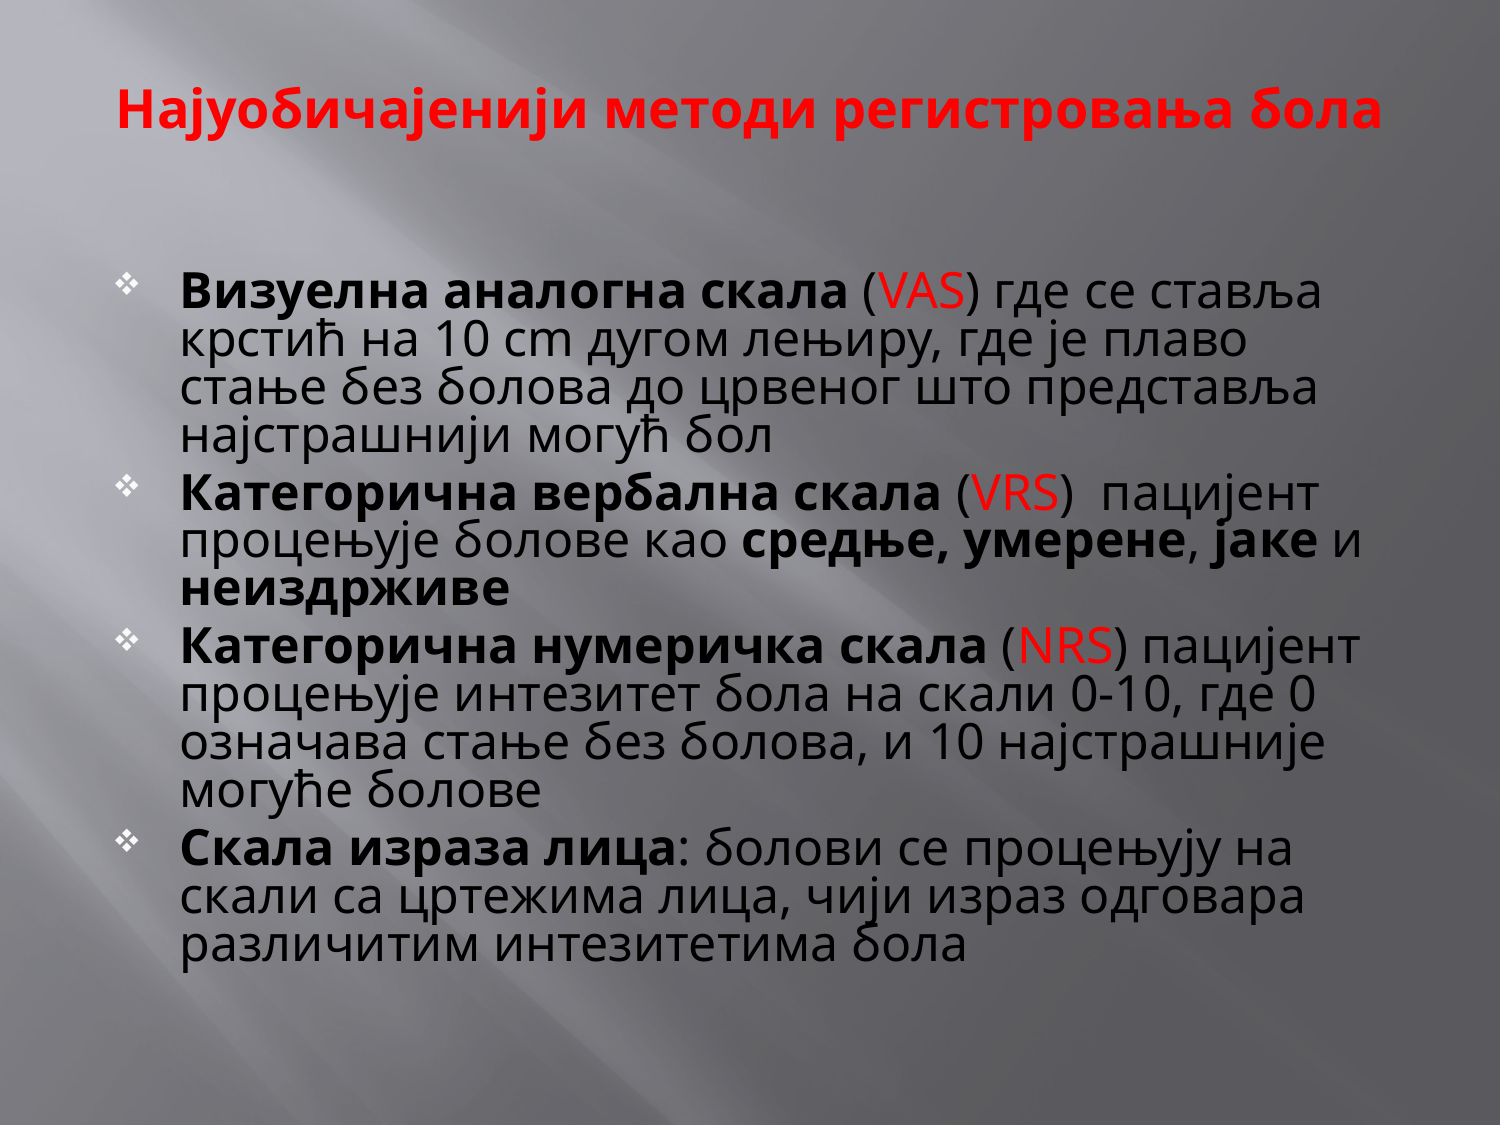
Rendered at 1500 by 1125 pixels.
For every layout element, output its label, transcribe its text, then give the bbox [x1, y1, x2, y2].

list Визуелна аналогна скала (VAS) где се ставља крстић на 10 cm дугом лењиру, где је плаво стање без болова до црвеног што представља најстрашнији могућ бол Категорична вербална скала (VRS) пацијент процењује болове као средње, умерене, јаке и неиздрживе Категорична нумеричка скала (NRS) пацијент процењује интезитет бола на скали 0-10, где 0 означава стање без болова, и 10 најстрашније могуће болове Скала израза лица: болови се процењују на скали са цртежима лица, чији израз одговара различитим интезитетима бола [75, 262, 1425, 1035]
title Најуобичајенији методи регистровања бола [75, 45, 1425, 233]
